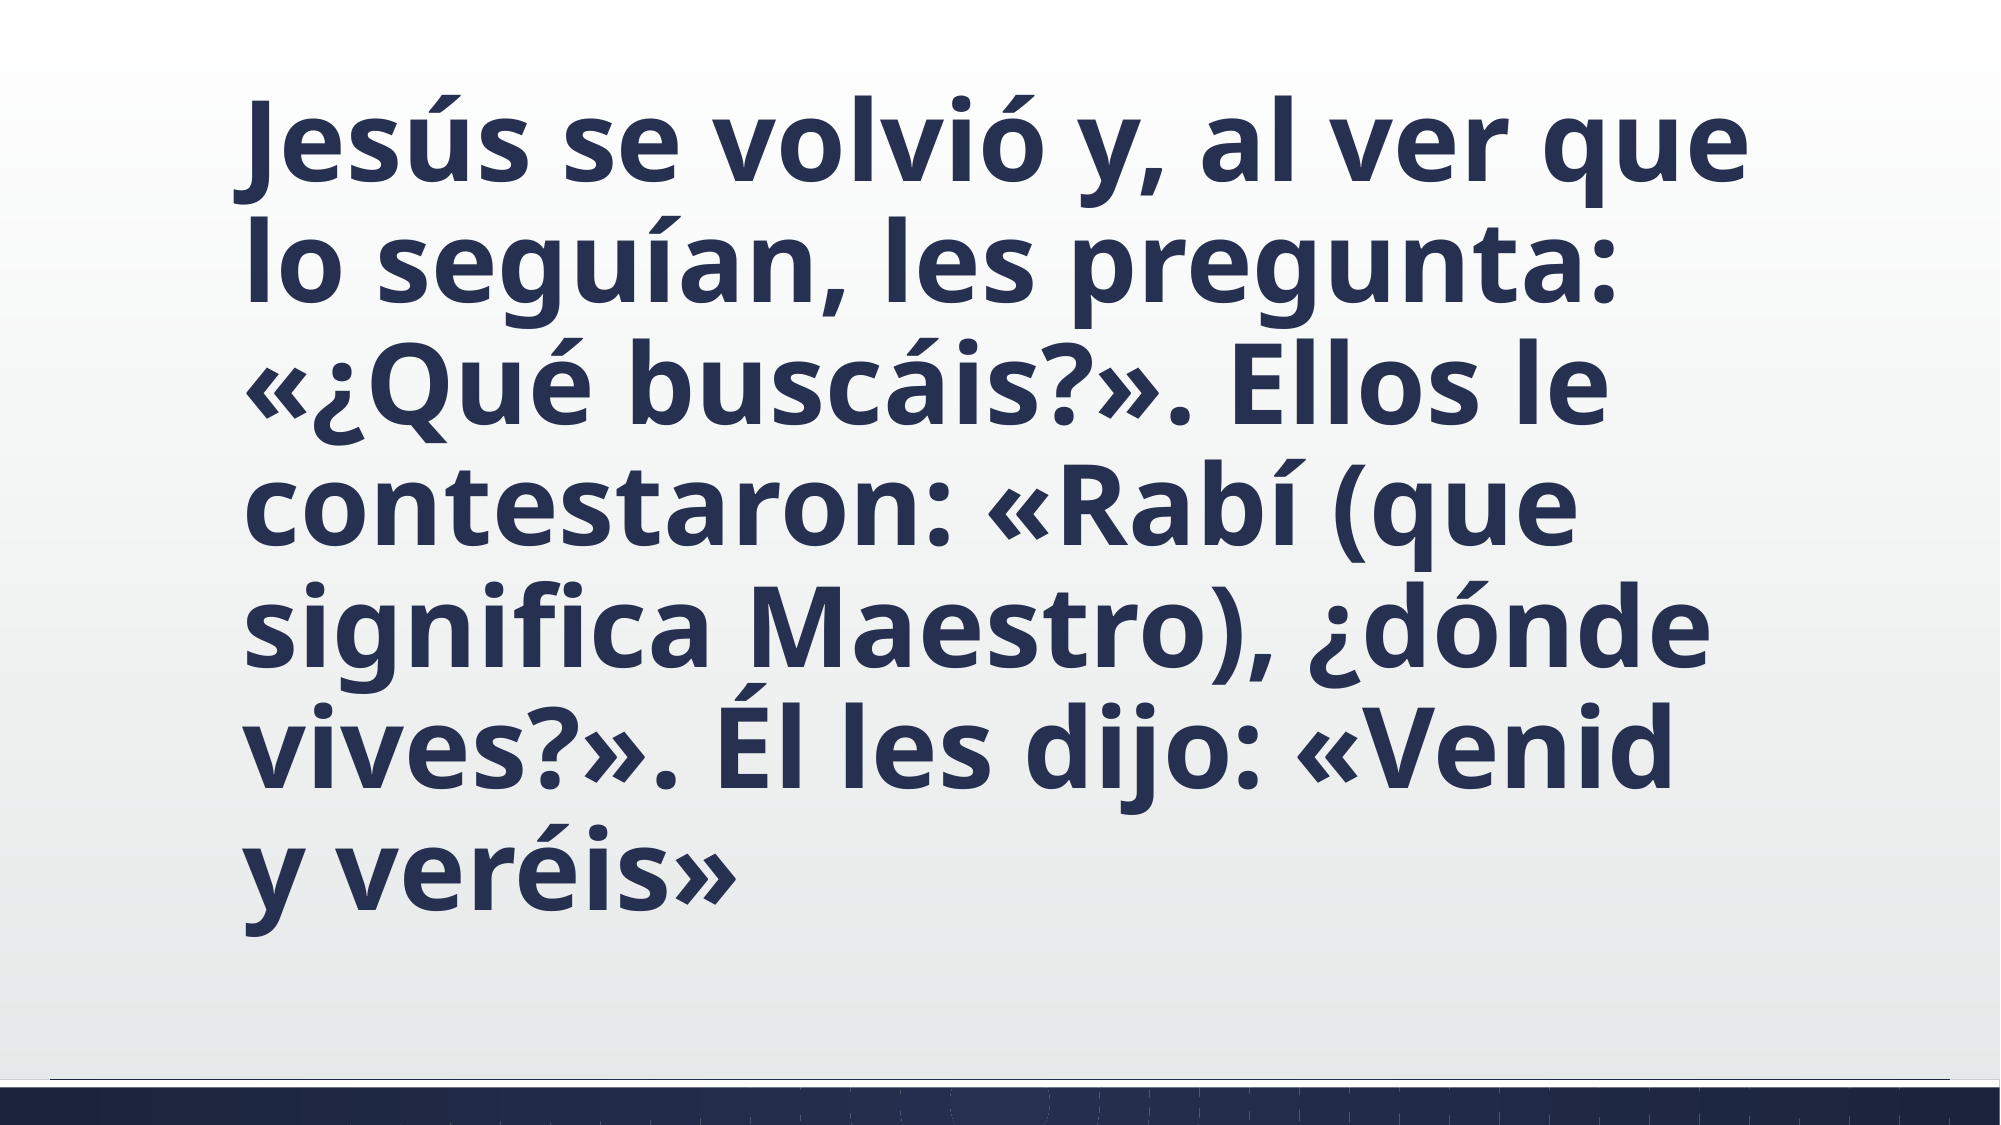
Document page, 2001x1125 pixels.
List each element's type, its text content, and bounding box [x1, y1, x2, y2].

list Jesús se volvió y, al ver que lo seguían, les pregunta: «¿Qué buscáis?». Ellos le contestaron: «Rabí (que significa Maestro), ¿dónde vives?». Él les dijo: «Venid y veréis» [219, 76, 1780, 990]
